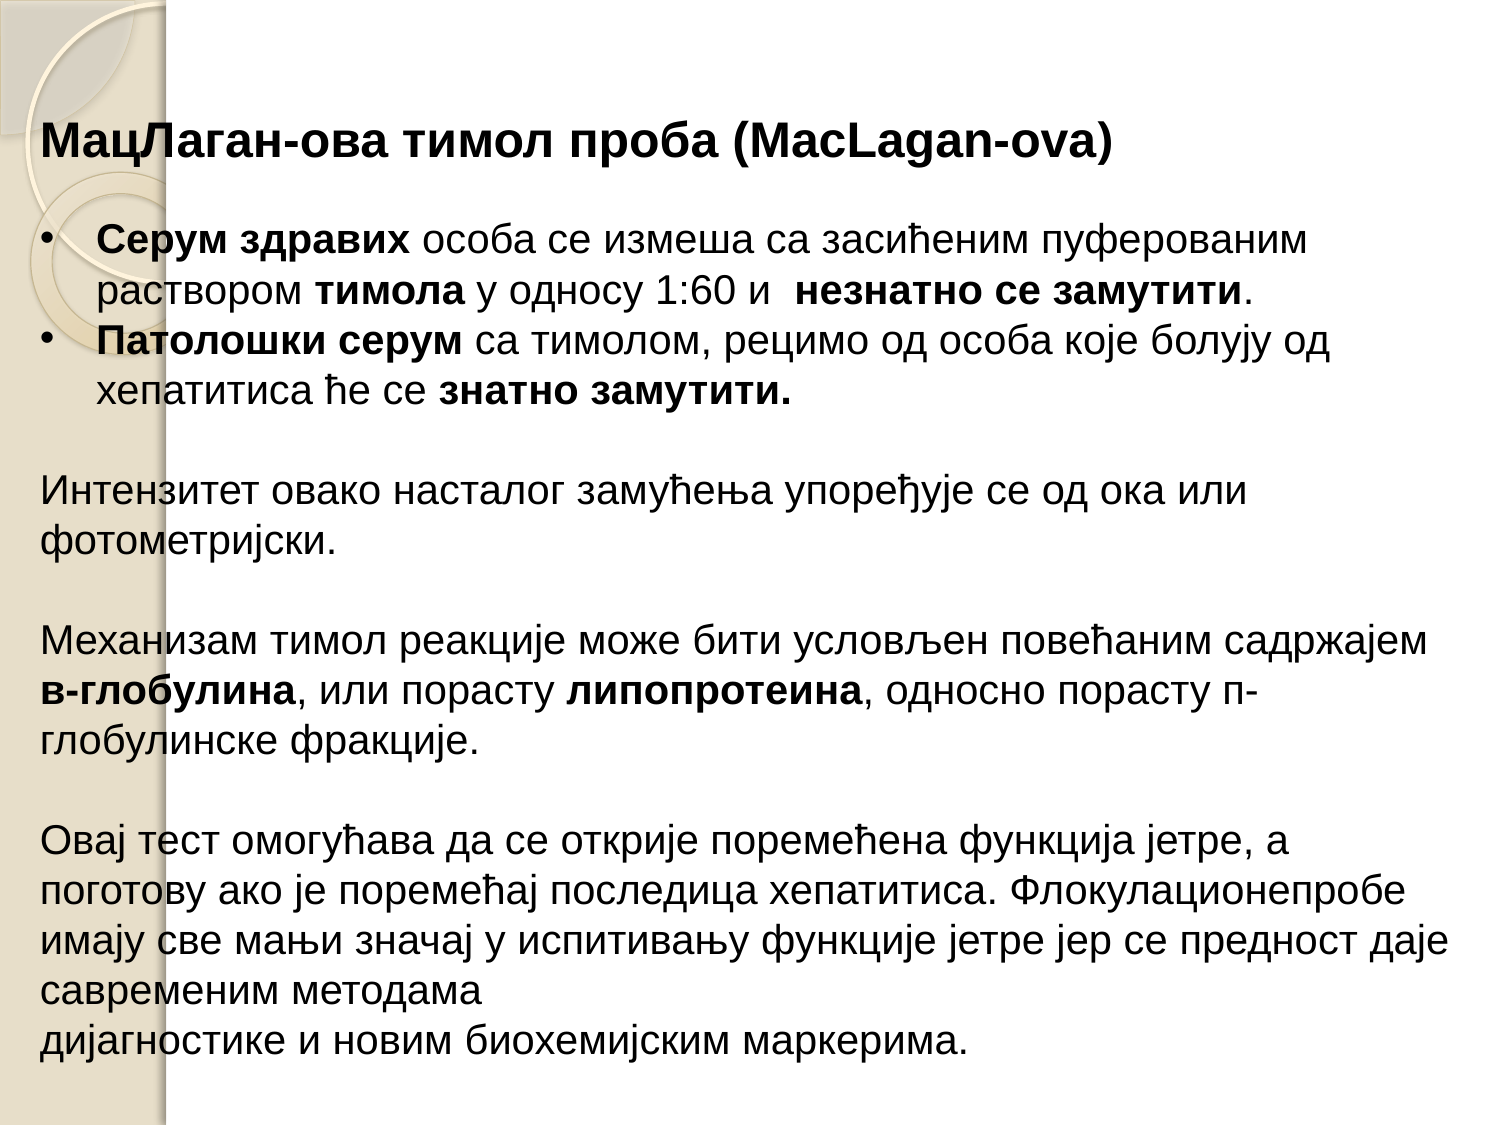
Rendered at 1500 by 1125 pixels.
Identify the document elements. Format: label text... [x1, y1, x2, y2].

text_box МацЛаган-ова тимол проба (MacLagan-ova) Серум здравих особа се измеша са засићеним пуферованим раствором тимола у односу 1:60 и незнатно се замутити. Патолошки серум са тимолом, рецимо од особа које болују од хепатитиса ће се знатно замутити. Интензитет овако насталог замућења упоређује се од ока или фотометријски. Механизам тимол реакције може бити условљен повећаним садржајем в-глобулина, или порасту липопротеина, односно порасту п-глобулинске фракције. Овај тест омогућава да се открије поремећена функција јетре, а поготову ако је поремећај последица хепатитиса. Флокулационепробе имају све мањи значај у испитивању функције јетре јер се предност даје савременим методама дијагностике и новим биохемијским маркерима. [24, 99, 1475, 1071]
